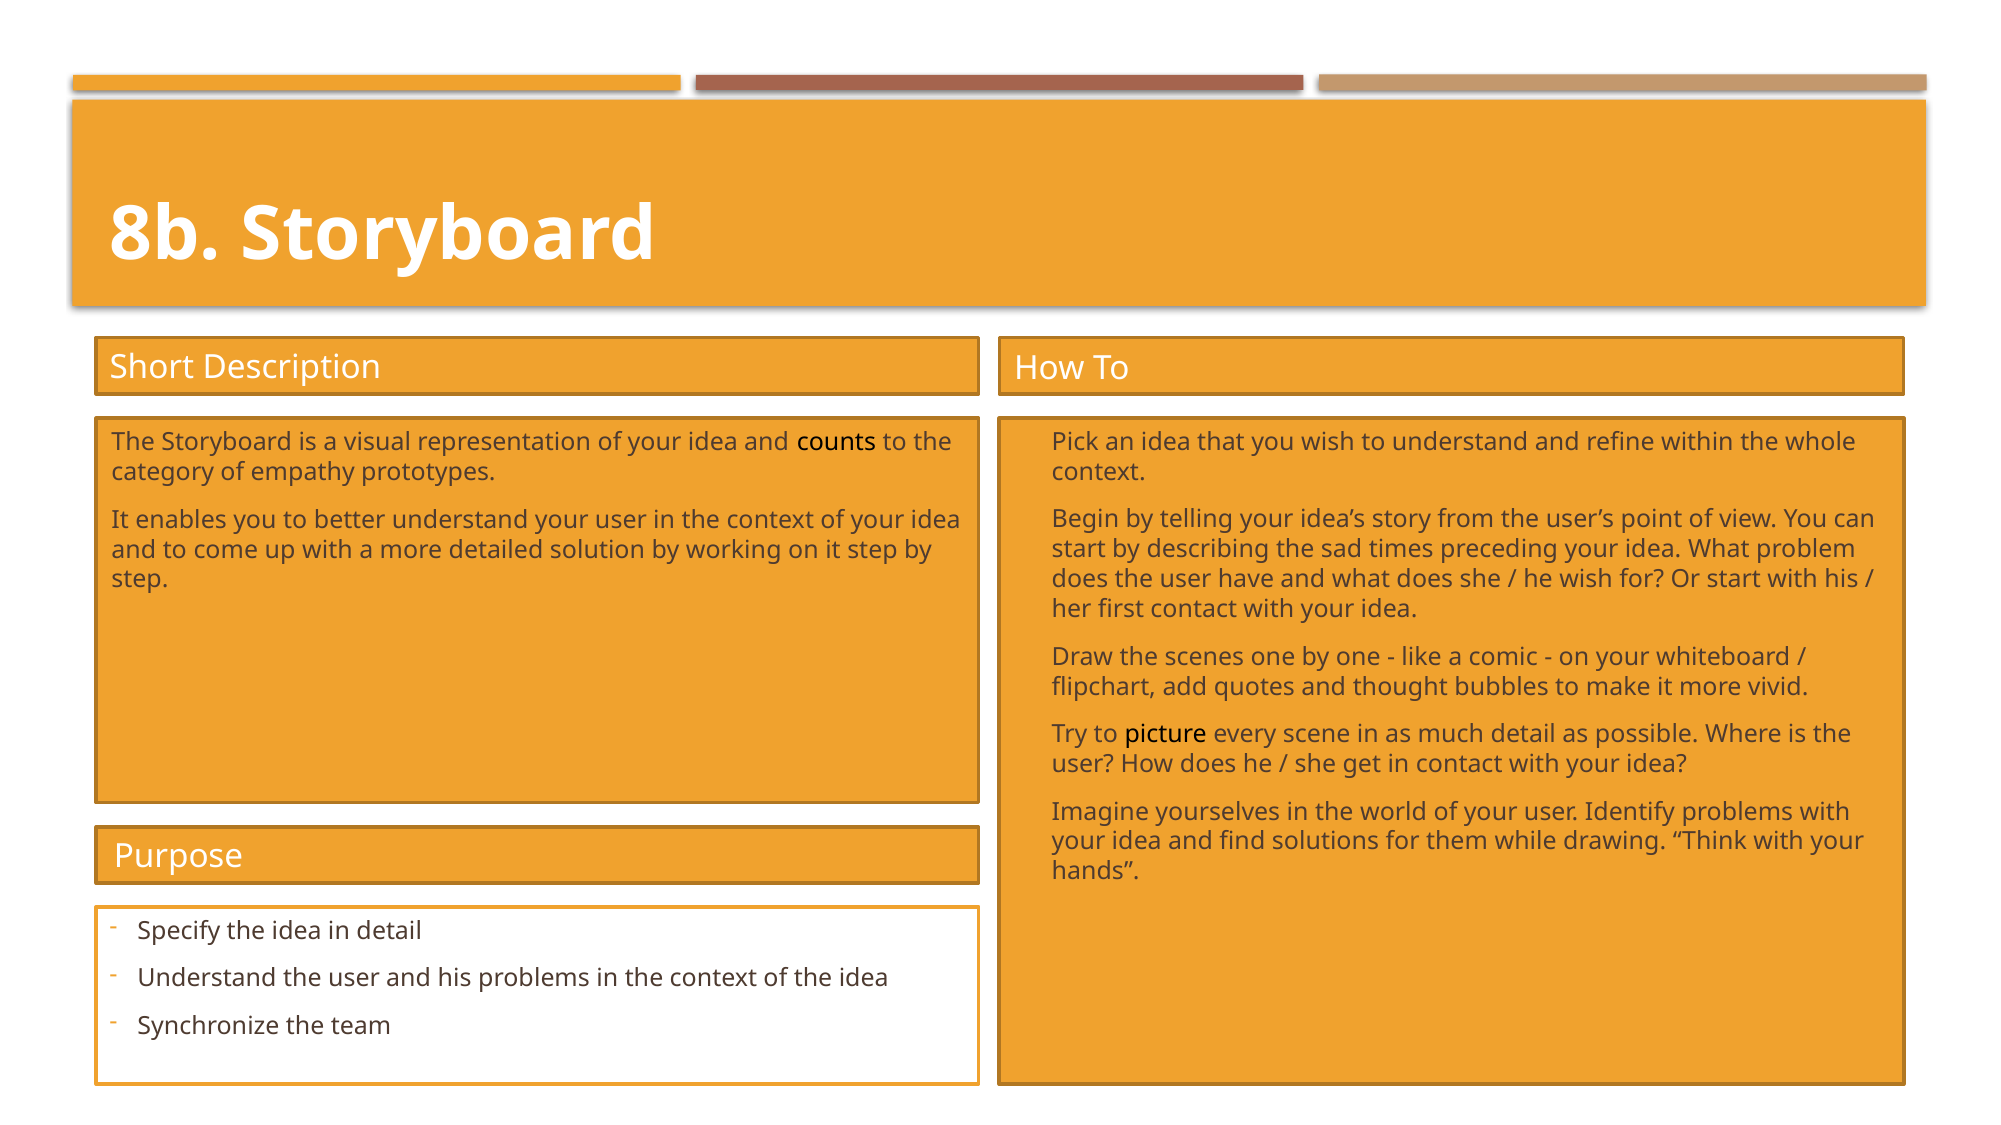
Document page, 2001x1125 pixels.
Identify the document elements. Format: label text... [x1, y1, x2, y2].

list Pick an idea that you wish to understand and refine within the whole context. Begin by telling your idea’s story from the user’s point of view. You can start by describing the sad times preceding your idea. What problem does the user have and what does she / he wish for? Or start with his / her first contact with your idea. Draw the scenes one by one - like a comic - on your whiteboard / flipchart, add quotes and thought bubbles to make it more vivid. Try to picture every scene in as much detail as possible. Where is the user? How does he / she get in contact with your idea? Imagine yourselves in the world of your user. Identify problems with your idea and find solutions for them while drawing. “Think with your hands”. [999, 418, 1904, 1085]
title 8b. Storyboard [94, 119, 1904, 282]
list Short Description [94, 337, 977, 394]
list Purpose [98, 826, 982, 883]
list The Storyboard is a visual representation of your idea and counts to the category of empathy prototypes. It enables you to better understand your user in the context of your idea and to come up with a more detailed solution by working on it step by step. [96, 418, 979, 803]
list Specify the idea in detail Understand the user and his problems in the context of the idea Synchronize the team [94, 906, 977, 1085]
list How To [999, 338, 1904, 395]
